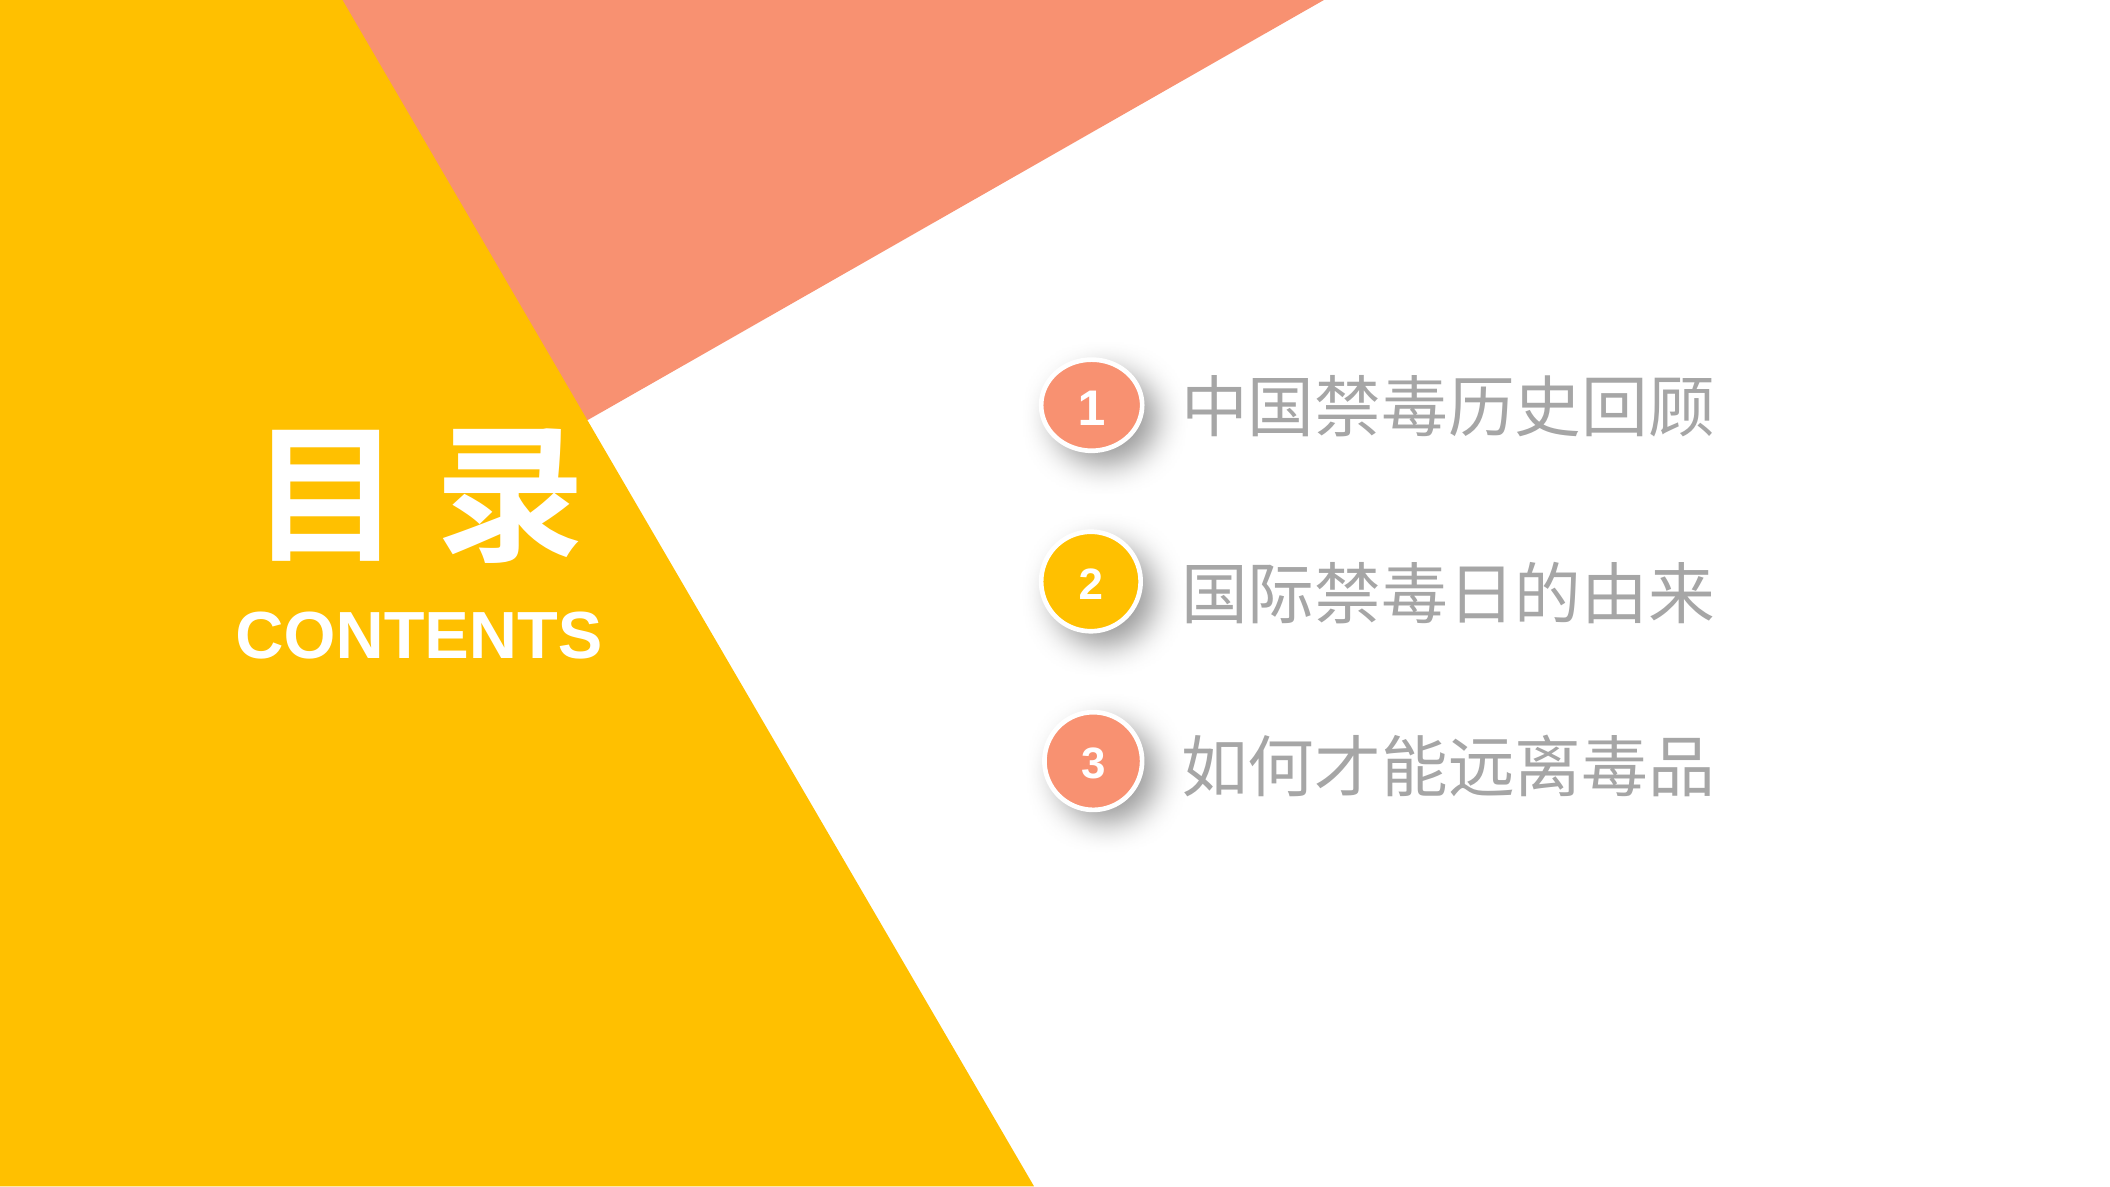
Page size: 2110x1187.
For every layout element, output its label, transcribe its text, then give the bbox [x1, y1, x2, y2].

text_box CONTENTS [227, 592, 611, 673]
text_box [0, 0, 1035, 1187]
text_box 1 [1040, 358, 1144, 452]
text_box 3 [1043, 711, 1144, 811]
text_box 目 录 [203, 399, 635, 580]
text_box 2 [1040, 530, 1142, 633]
text_box [344, 0, 1324, 399]
